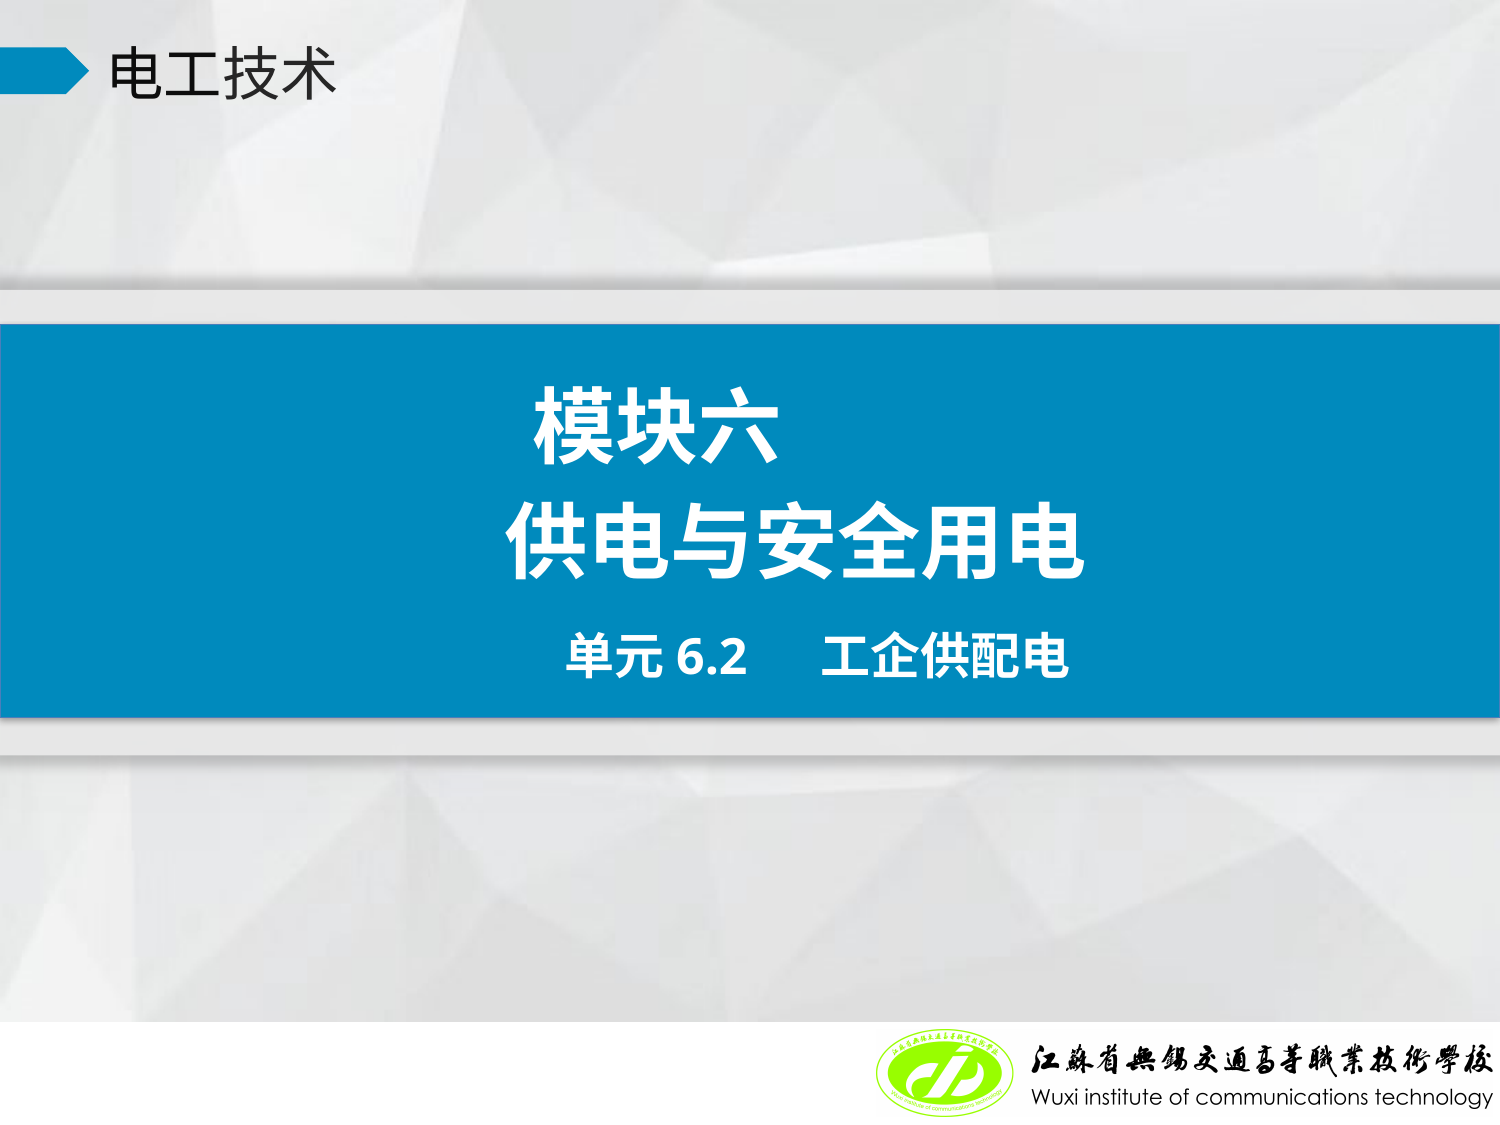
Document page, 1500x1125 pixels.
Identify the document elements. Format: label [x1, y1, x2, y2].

picture [936, 632, 968, 662]
picture [564, 558, 583, 578]
picture [761, 502, 831, 528]
picture [703, 426, 732, 462]
picture [639, 388, 694, 463]
picture [924, 507, 995, 578]
picture [875, 1029, 1494, 1118]
picture [0, 0, 1500, 324]
picture [622, 636, 656, 640]
picture [678, 638, 702, 674]
picture [531, 502, 584, 553]
picture [675, 551, 726, 559]
picture [874, 647, 916, 677]
picture [567, 633, 611, 678]
picture [973, 634, 994, 678]
picture [922, 633, 936, 678]
picture [708, 667, 716, 674]
picture [823, 637, 867, 674]
picture [957, 666, 967, 677]
picture [1026, 632, 1068, 677]
picture [873, 632, 917, 652]
picture [564, 387, 611, 404]
picture [703, 388, 777, 417]
picture [561, 407, 612, 463]
picture [507, 503, 532, 579]
picture [997, 634, 1018, 677]
picture [684, 503, 745, 578]
picture [619, 388, 646, 450]
picture [1013, 502, 1083, 578]
picture [531, 558, 552, 578]
picture [759, 522, 832, 578]
picture [840, 502, 917, 577]
picture [535, 387, 563, 464]
picture [936, 666, 948, 677]
picture [597, 502, 667, 578]
picture [0, 718, 1500, 1022]
picture [617, 649, 662, 677]
picture [721, 638, 745, 673]
picture [747, 426, 776, 462]
